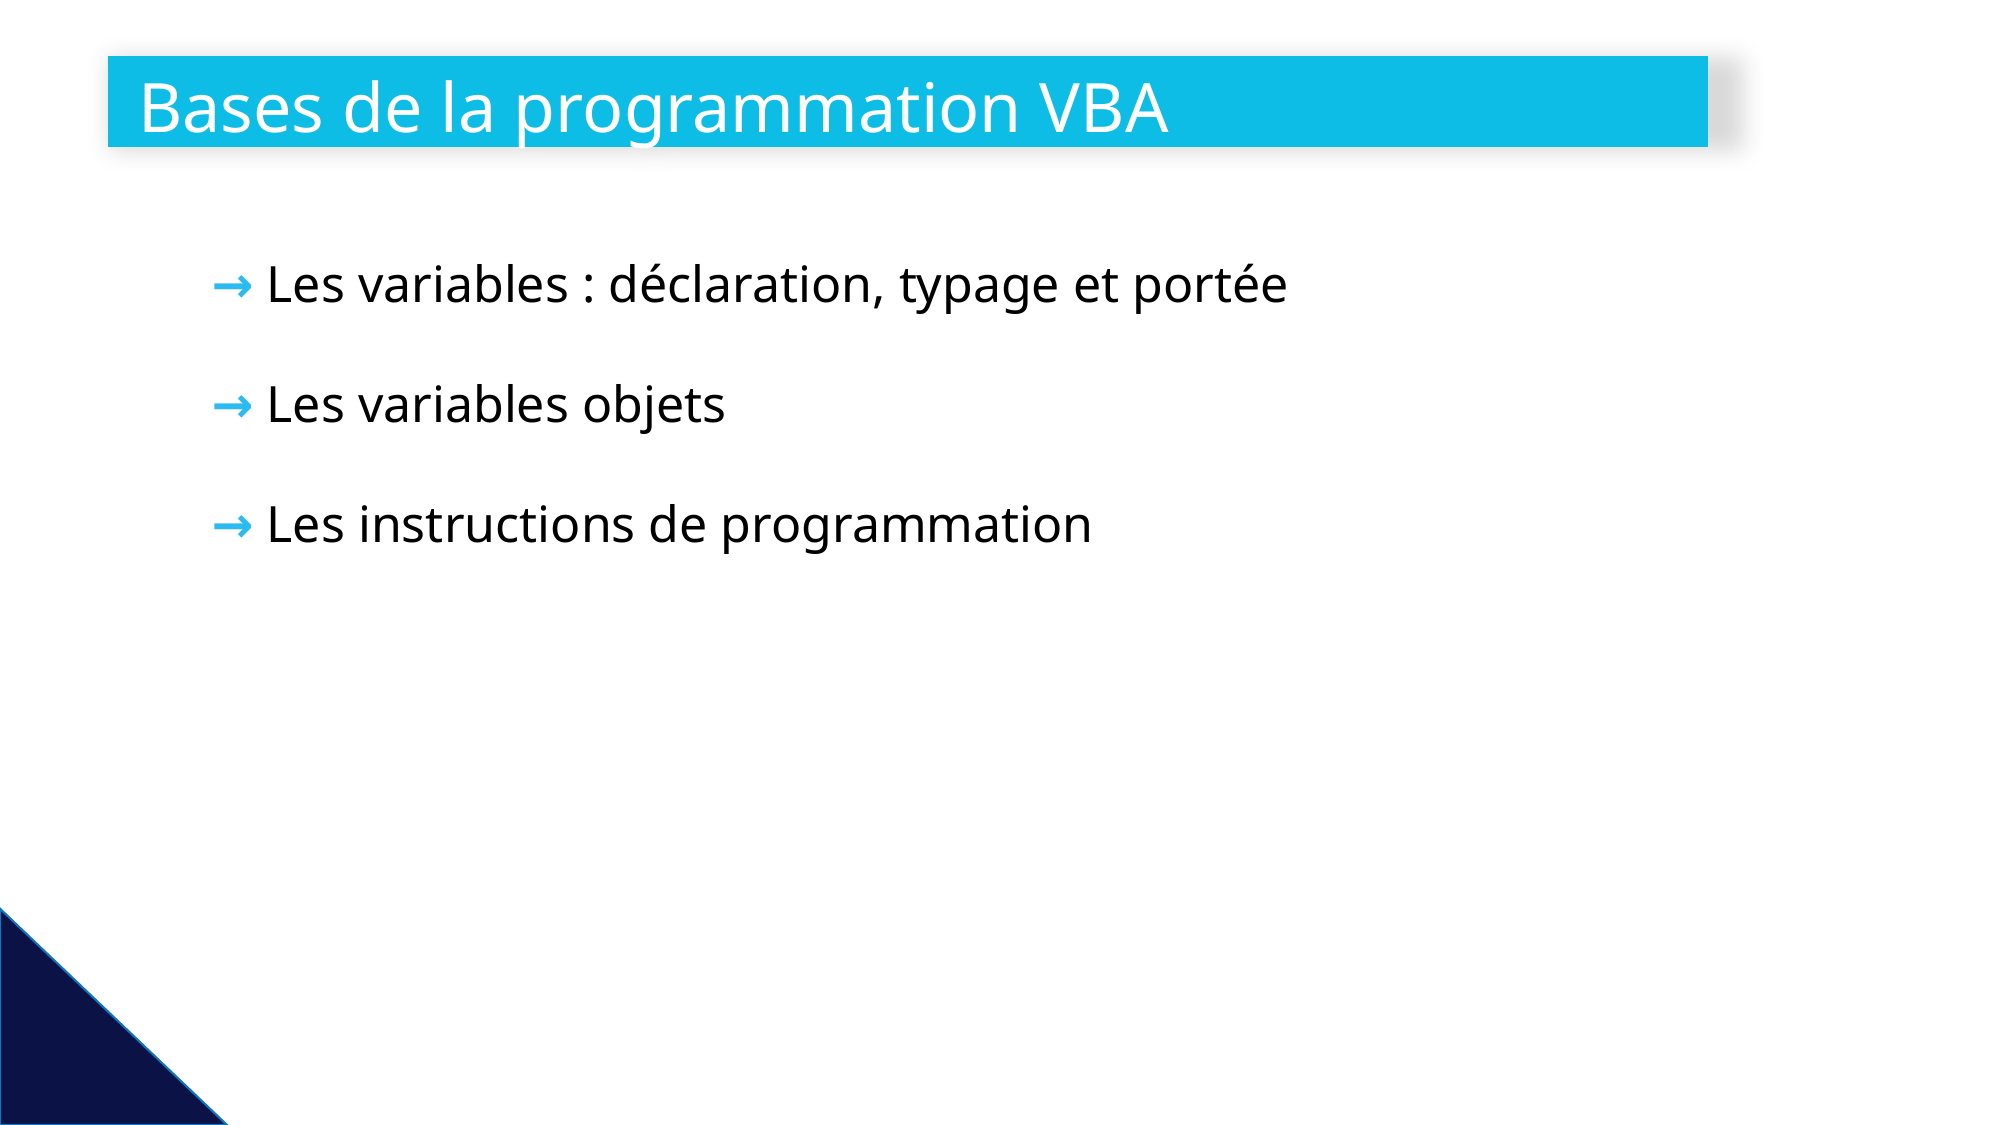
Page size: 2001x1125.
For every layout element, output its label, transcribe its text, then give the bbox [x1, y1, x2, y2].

title Bases de la programmation VBA [108, 56, 1708, 147]
text_box [0, 907, 229, 1125]
text_box → Les variables : déclaration, typage et portée → Les variables objets → Les instructions de programmation [196, 185, 1596, 680]
